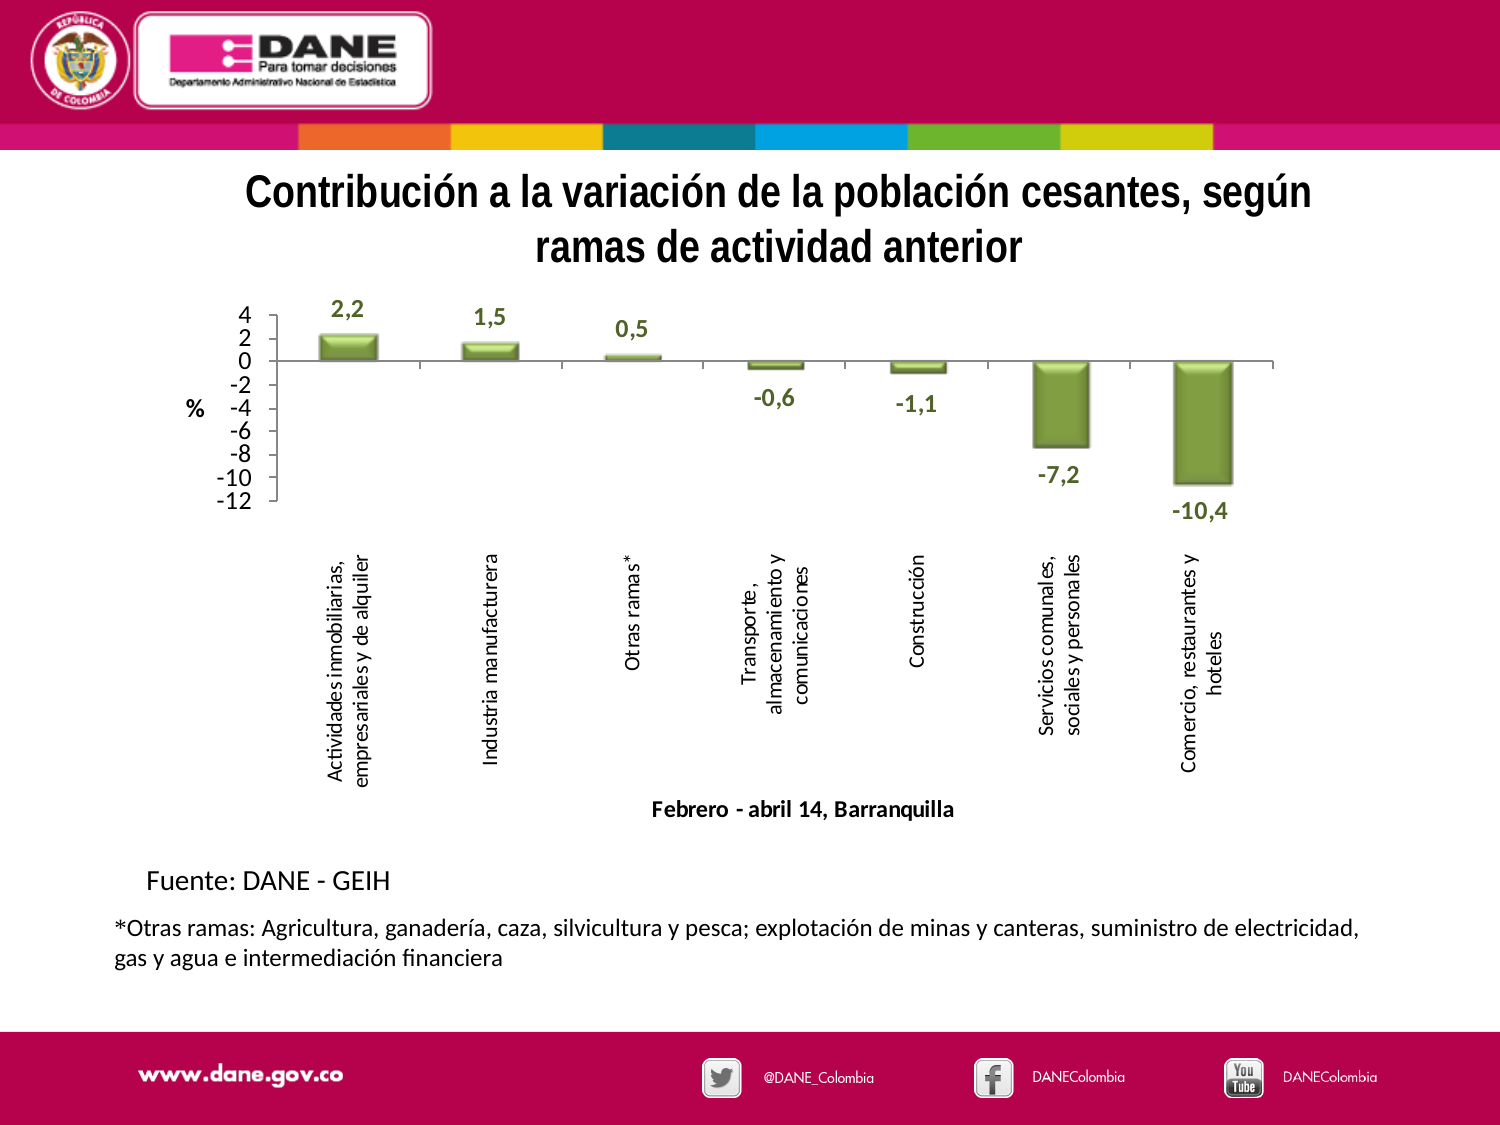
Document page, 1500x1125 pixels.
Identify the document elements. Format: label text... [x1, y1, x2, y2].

picture [702, 1058, 874, 1098]
picture [0, 0, 1500, 150]
text_box Fuente: DANE - GEIH [131, 854, 406, 904]
picture [124, 1054, 361, 1100]
picture [147, 285, 1301, 859]
text_box [112, 116, 1388, 305]
text_box Contribución a la variación de la población cesantes, según ramas de actividad anterior [230, 153, 1329, 279]
picture [1224, 1058, 1377, 1098]
picture [974, 1058, 1125, 1098]
text_box *Otras ramas: Agricultura, ganadería, caza, silvicultura y pesca; explotación de minas y canteras, suministro de electricidad, gas y agua e intermediación financiera [99, 904, 1388, 979]
